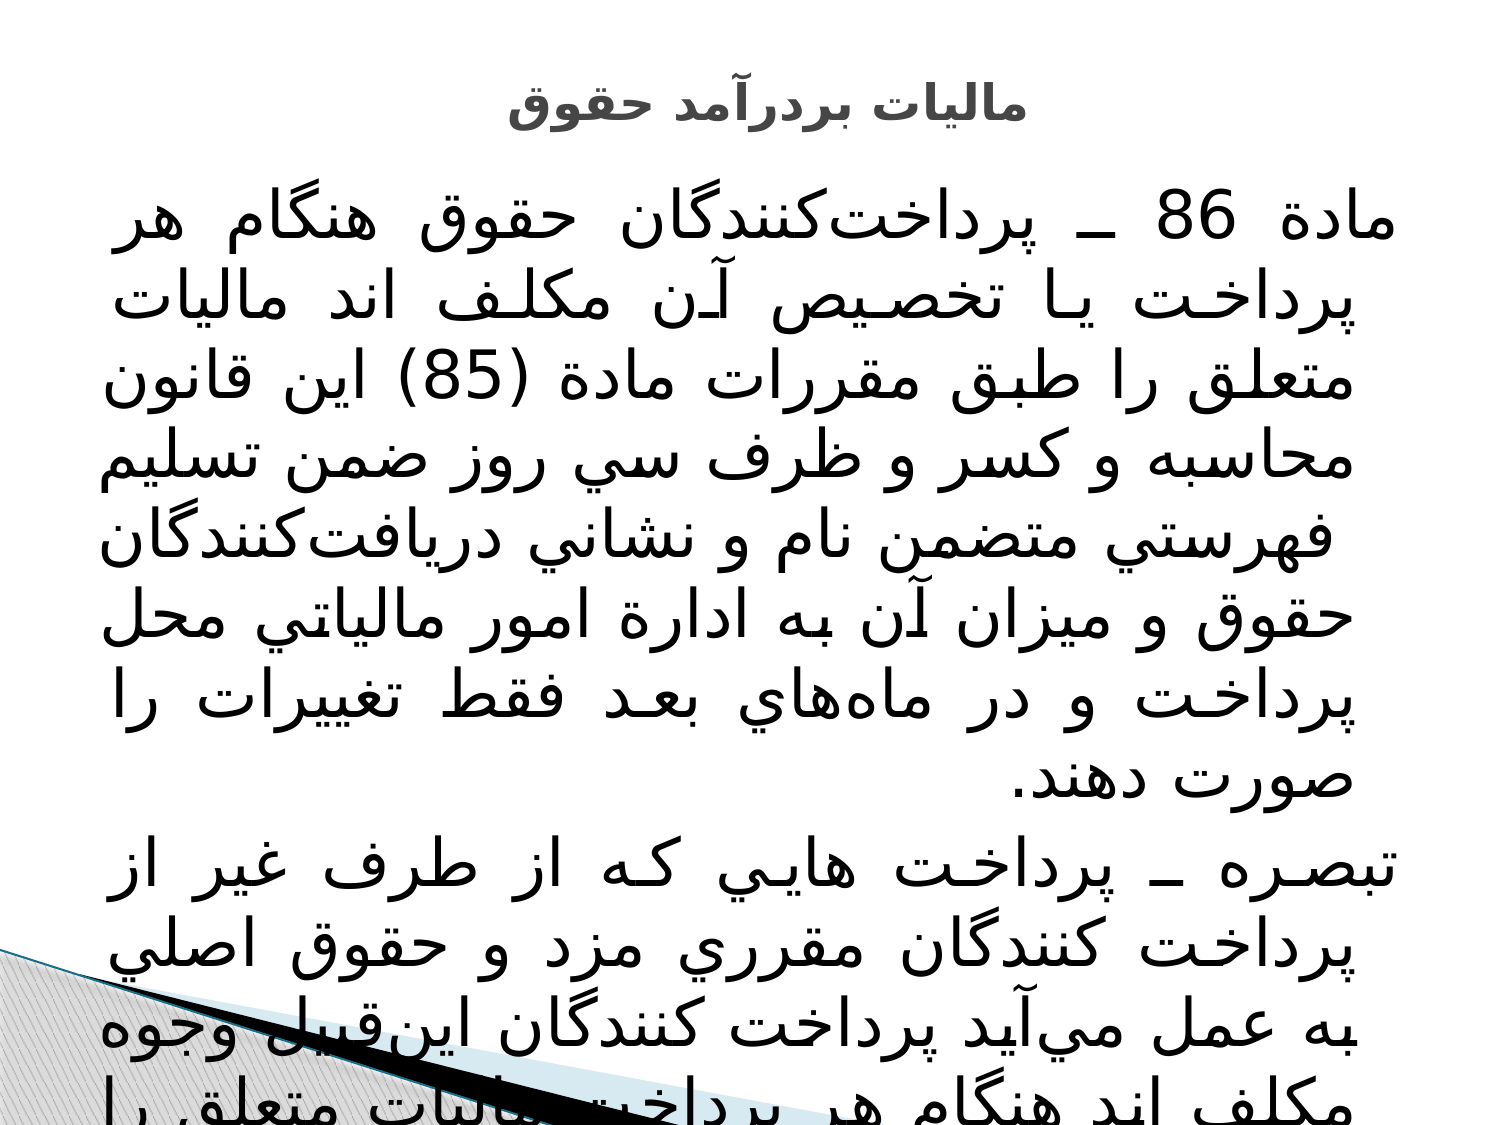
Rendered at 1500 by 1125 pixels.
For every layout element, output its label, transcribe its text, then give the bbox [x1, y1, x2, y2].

list مادة 86 ـ پرداخت‌کنندگان حقوق هنگام هر پرداخت يا تخصيص آن مکلف اند ماليات متعلق را طبق مقررات مادة (85) اين ‌قانون محاسبه و کسر و ظرف سي روز ضمن تسليم فهرستي ‌متضمن نام و نشاني دريافت‌کنندگان حقوق و ميزان آن به ادارة امور مالياتي محل پرداخت و در ماه‌هاي بعد فقط تغييرات را صورت‌ دهند. تبصره ـ پرداخت هايي که از طرف غير از پرداخت کنندگان ‌مقرري مزد و حقوق اصلي به عمل مي‌آيد پرداخت کنندگان اين‌قبيل وجوه مکلف اند هنگام هر پرداخت ماليات متعلق را بدون ‌رعايت معافيت موضوع مادة (84) اين قانون به نرخ‌هاي مقرر در مادة (85) اين قانون محاسبه و کسر و ظرف 30 روز با صورتي ‌حاوي نام و نشاني دريافت کنندگان و ميزان آن به اداره امور مالياتي‌ محل پرداخت کنند. [82, 164, 1432, 907]
title مالیات بردرآمد حقوق [93, 46, 1444, 155]
